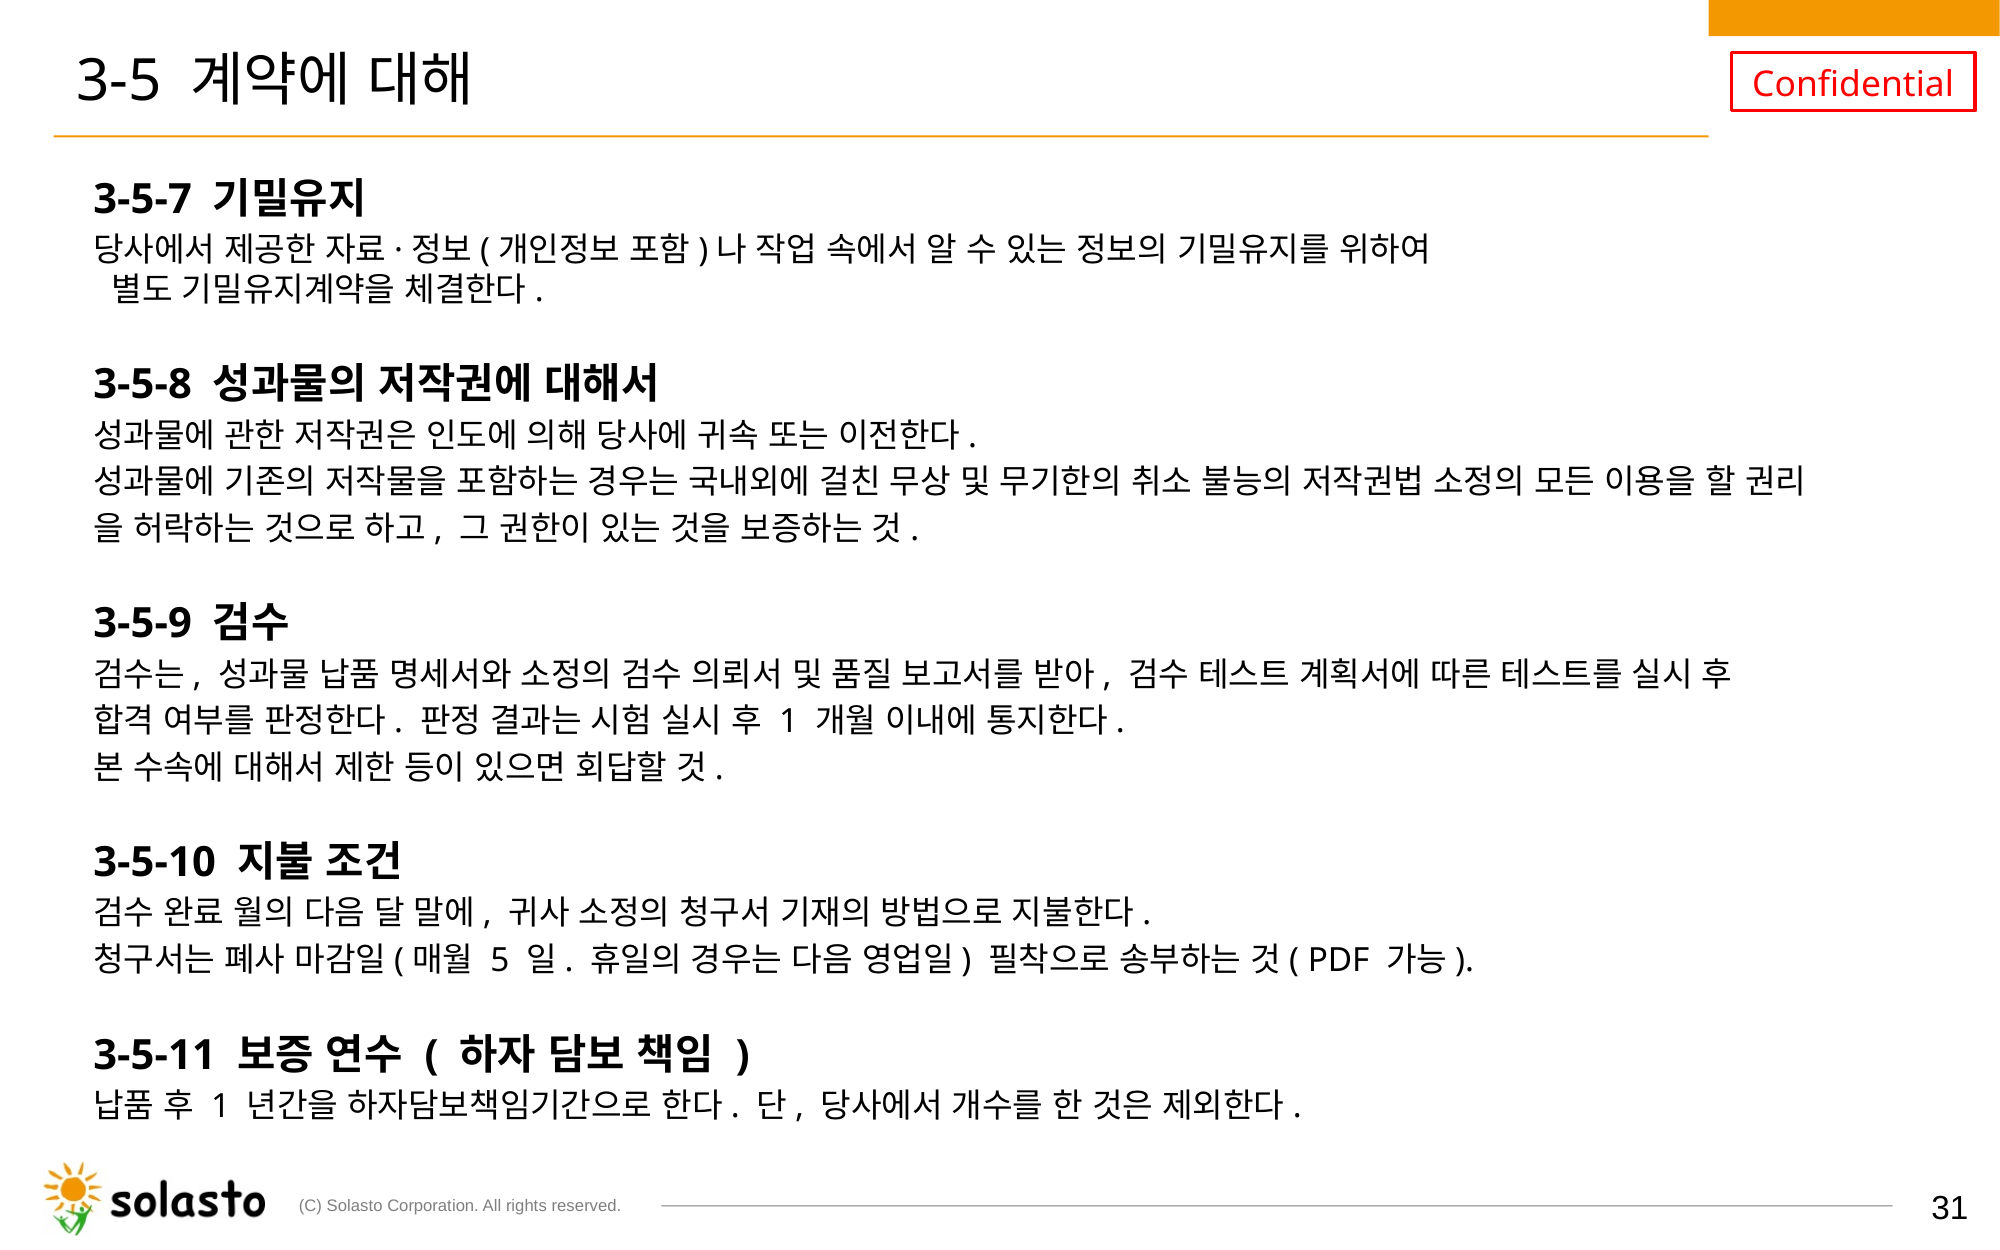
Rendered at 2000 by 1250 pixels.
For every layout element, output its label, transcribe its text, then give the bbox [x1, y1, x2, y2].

picture [43, 1161, 265, 1238]
title 3-5 계약에 대해 [61, 34, 1709, 121]
text_box 3-5-7 기밀유지 당사에서 제공한 자료·정보(개인정보 포함)나 작업 속에서 알 수 있는 정보의 기밀유지를 위하여 별도 기밀유지계약을 체결한다. 3-5-8 성과물의 저작권에 대해서 성과물에 관한 저작권은 인도에 의해 당사에 귀속 또는 이전한다. 성과물에 기존의 저작물을 포함하는 경우는 국내외에 걸친 무상 및 무기한의 취소 불능의 저작권법 소정의 모든 이용을 할 권리 을 허락하는 것으로 하고, 그 권한이 있는 것을 보증하는 것. 3-5-9 검수 검수는, 성과물 납품 명세서와 소정의 검수 의뢰서 및 품질 보고서를 받아, 검수 테스트 계획서에 따른 테스트를 실시 후 합격 여부를 판정한다. 판정 결과는 시험 실시 후 1 개월 이내에 통지한다. 본 수속에 대해서 제한 등이 있으면 회답할 것. 3-5-10 지불 조건 검수 완료 월의 다음 달 말에, 귀사 소정의 청구서 기재의 방법으로 지불한다. 청구서는 폐사 마감일(매월 5 일. 휴일의 경우는 다음 영업일) 필착으로 송부하는 것( PDF 가능). 3-5-11 보증 연수 ( 하자 담보 책임 ) 납품 후 1 년간을 하자담보책임기간으로 한다. 단, 당사에서 개수를 한 것은 제외한다. [78, 164, 1898, 1121]
